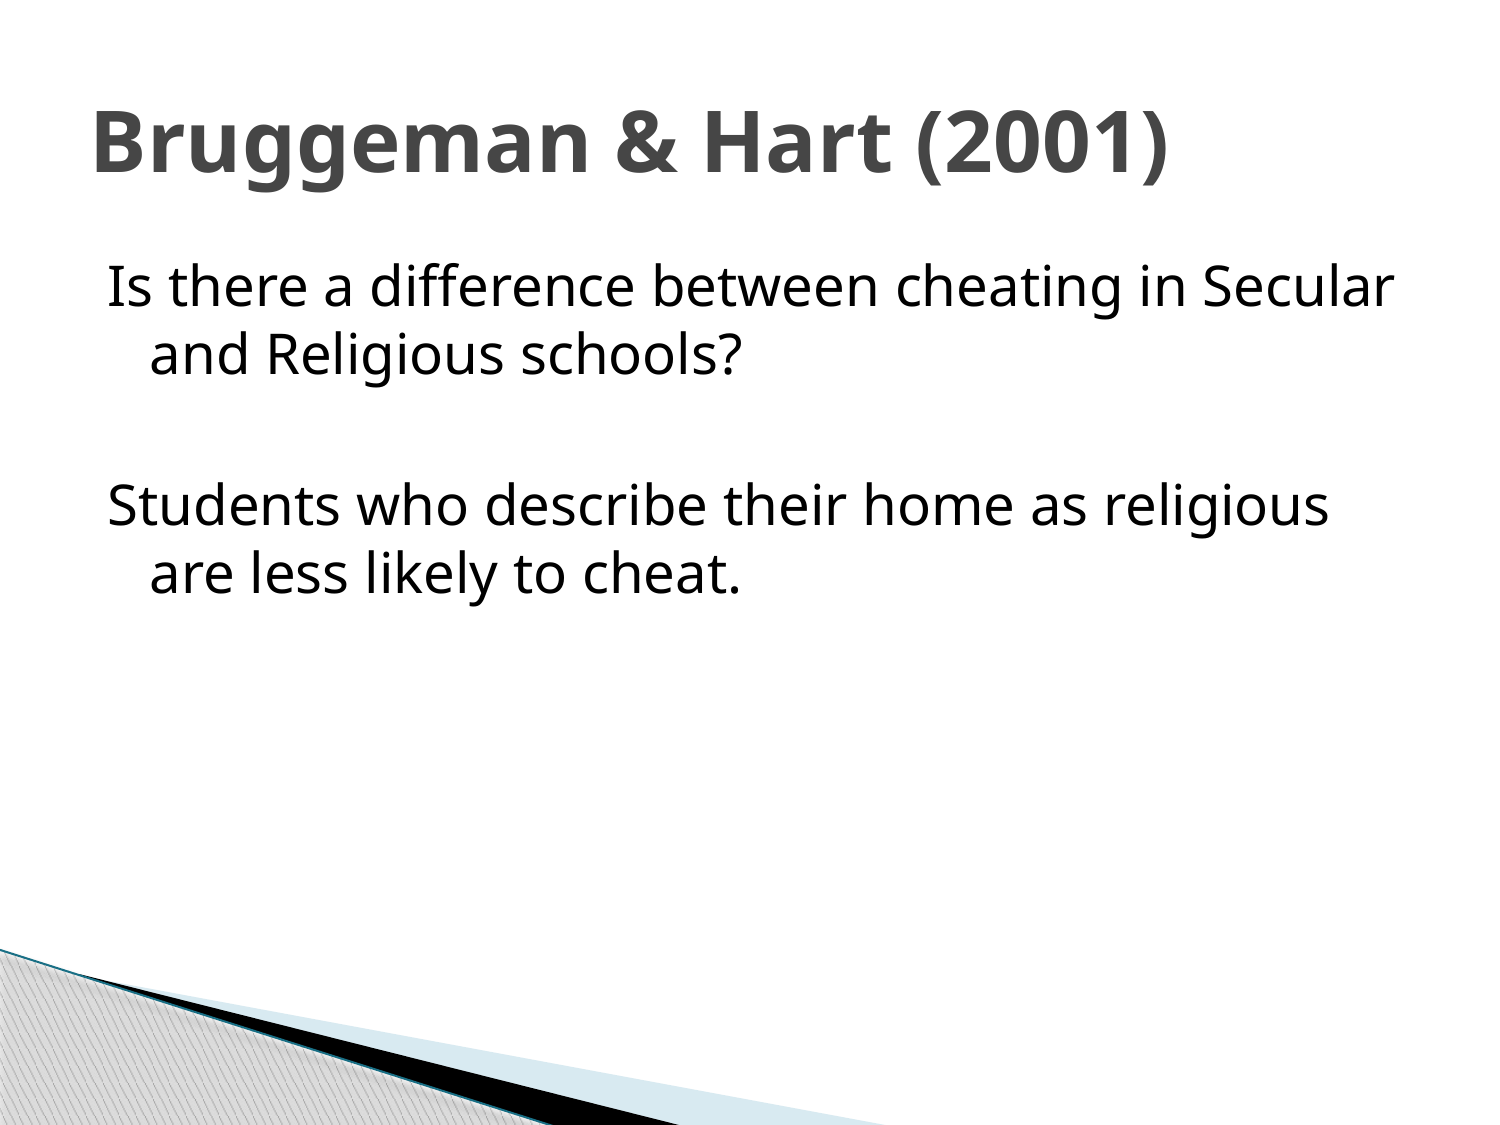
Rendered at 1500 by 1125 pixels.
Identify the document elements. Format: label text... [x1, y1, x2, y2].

title Bruggeman & Hart (2001) [75, 45, 1425, 233]
list Is there a difference between cheating in Secular and Religious schools? Students who describe their home as religious are less likely to cheat. [75, 243, 1425, 986]
